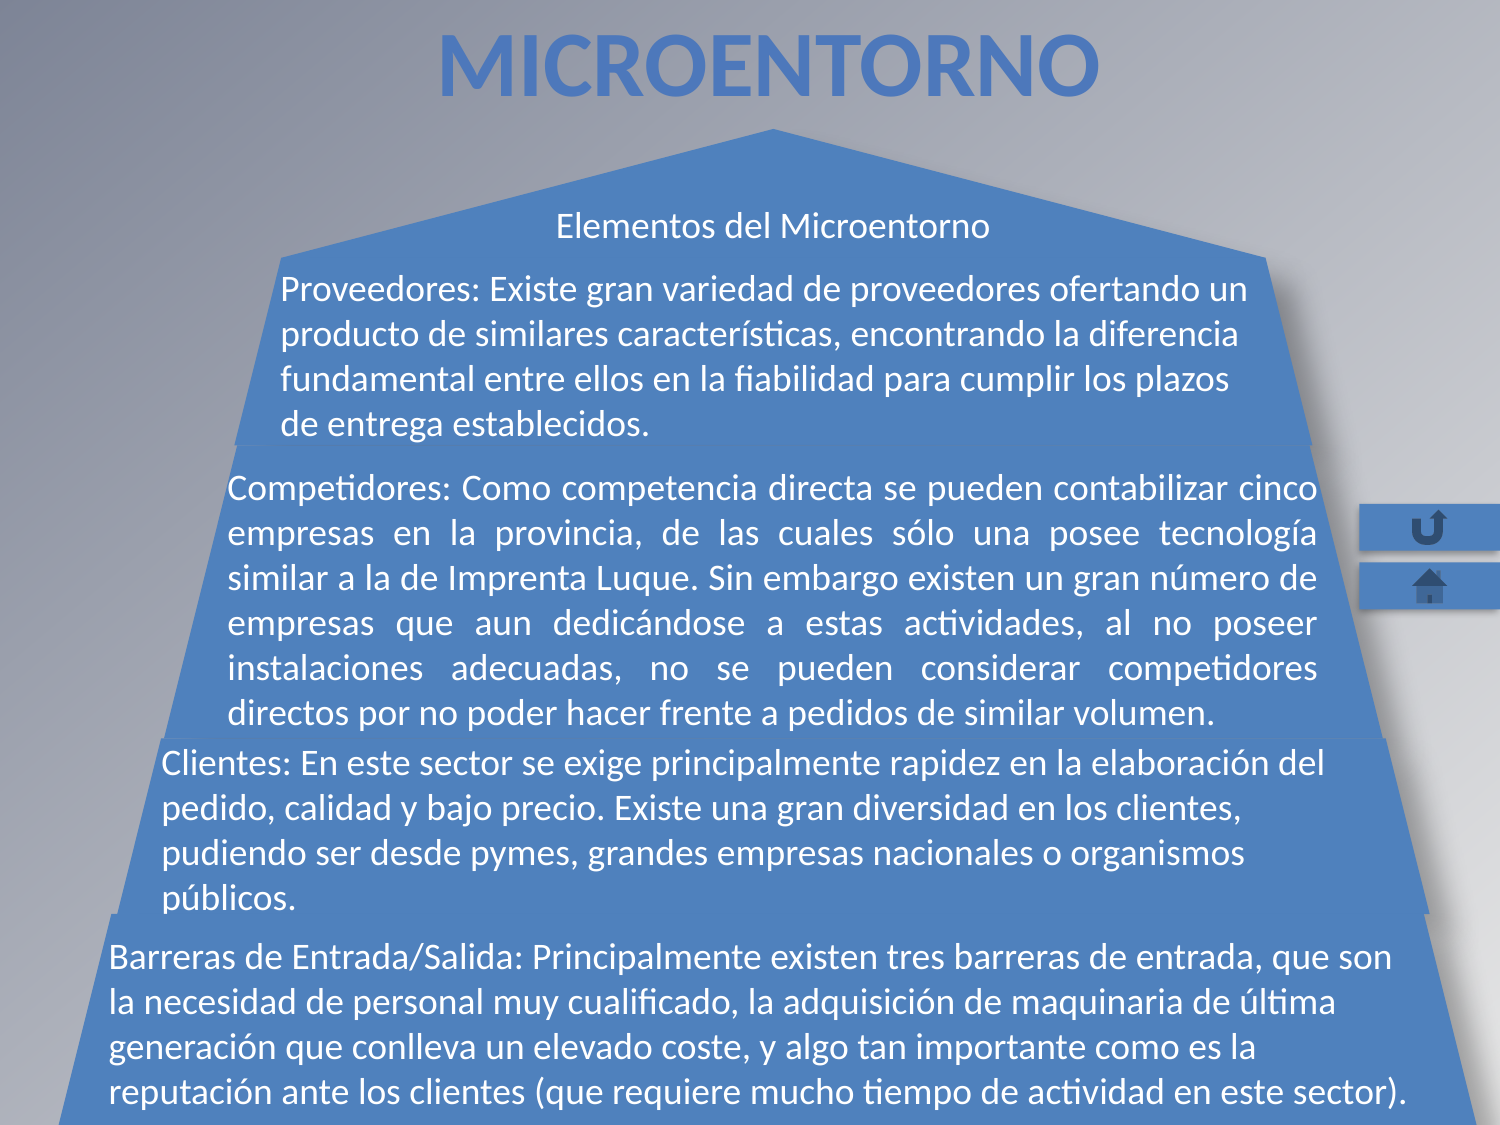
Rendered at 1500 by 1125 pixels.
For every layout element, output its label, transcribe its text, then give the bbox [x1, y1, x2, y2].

text_box Elementos del Microentorno [283, 126, 1264, 255]
text_box [1357, 560, 1500, 611]
title Microentorno [93, 0, 1444, 153]
text_box Proveedores: Existe gran variedad de proveedores ofertando un producto de similares características, encontrando la diferencia fundamental entre ellos en la fiabilidad para cumplir los plazos de entrega establecidos. [232, 255, 1315, 448]
text_box [1357, 502, 1500, 553]
text_box Clientes: En este sector se exige principalmente rapidez en la elaboración del pedido, calidad y bajo precio. Existe una gran diversidad en los clientes, pudiendo ser desde pymes, grandes empresas nacionales o organismos públicos. [115, 736, 1432, 917]
text_box Competidores: Como competencia directa se pueden contabilizar cinco empresas en la provincia, de las cuales sólo una posee tecnología similar a la de Imprenta Luque. Sin embargo existen un gran número de empresas que aun dedicándose a estas actividades, al no poseer instalaciones adecuadas, no se pueden considerar competidores directos por no poder hacer frente a pedidos de similar volumen. [162, 443, 1385, 736]
text_box Barreras de Entrada/Salida: Principalmente existen tres barreras de entrada, que son la necesidad de personal muy cualificado, la adquisición de maquinaria de última generación que conlleva un elevado coste, y algo tan importante como es la reputación ante los clientes (que requiere mucho tiempo de actividad en este sector). [56, 911, 1479, 1125]
